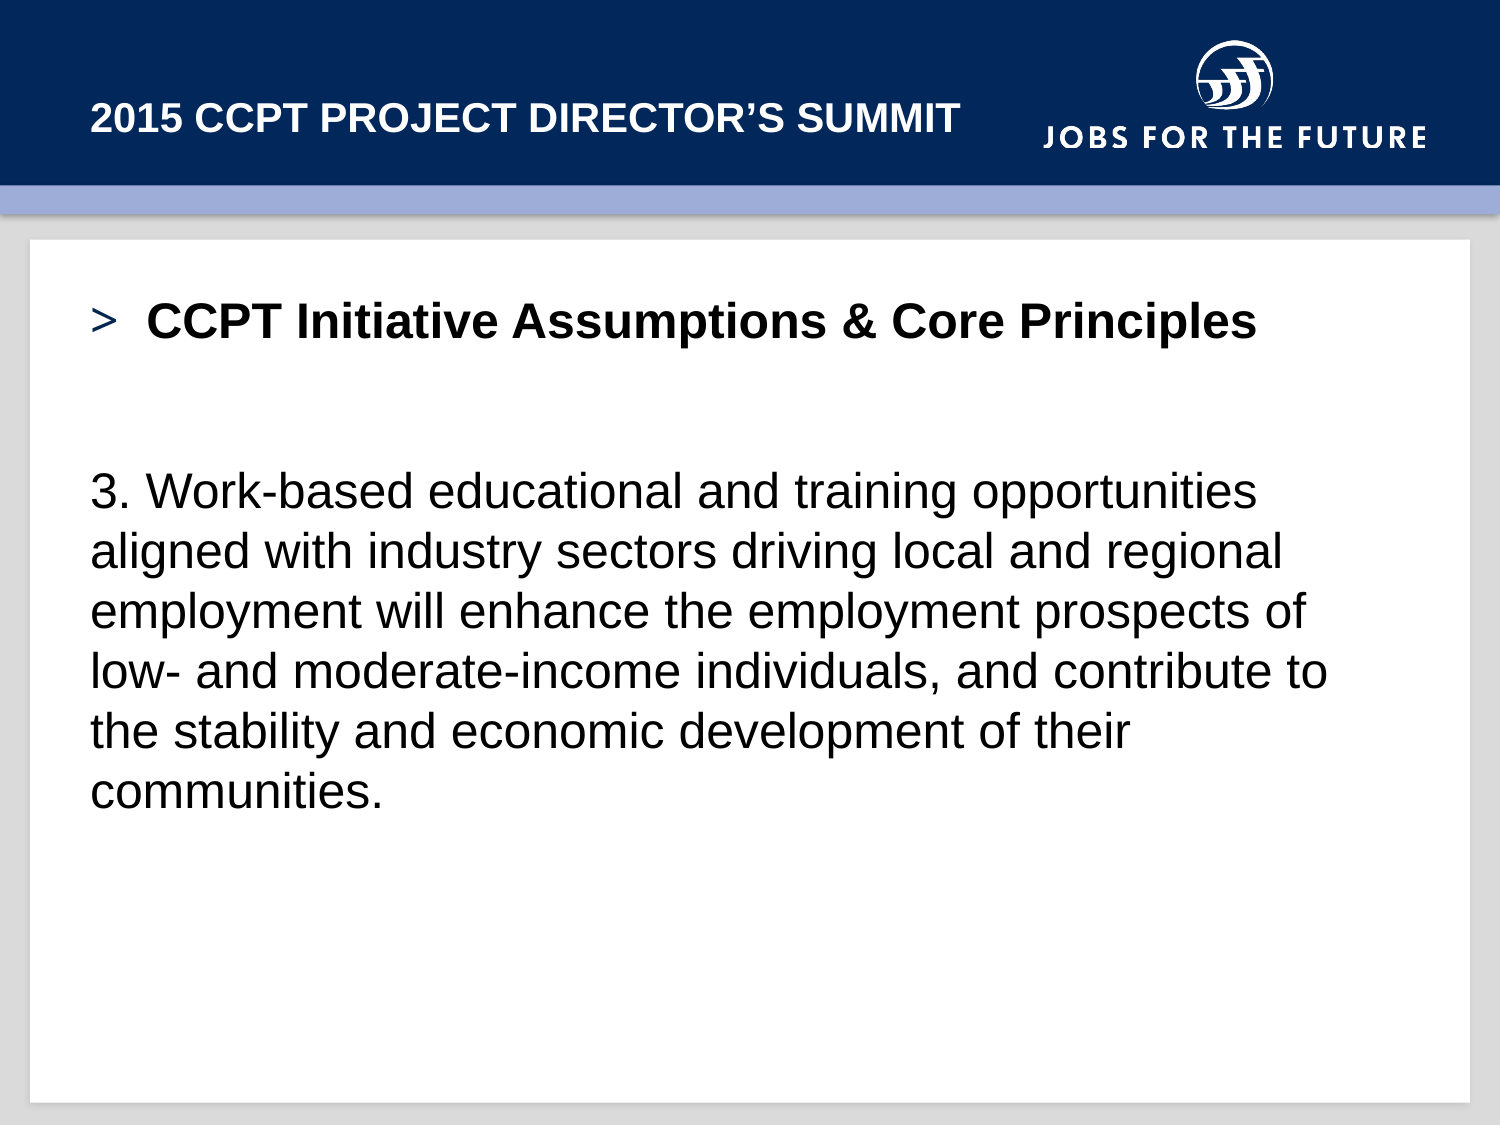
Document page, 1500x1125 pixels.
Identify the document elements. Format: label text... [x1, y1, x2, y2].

list CCPT Initiative Assumptions & Core Principles 3. Work-based educational and training opportunities aligned with industry sectors driving local and regional employment will enhance the employment prospects of low- and moderate-income individuals, and contribute to the stability and economic development of their communities. [75, 281, 1425, 1041]
title 2015 CCPT PROJECT DIRECTOR’s SUMMIT [75, 45, 1013, 188]
